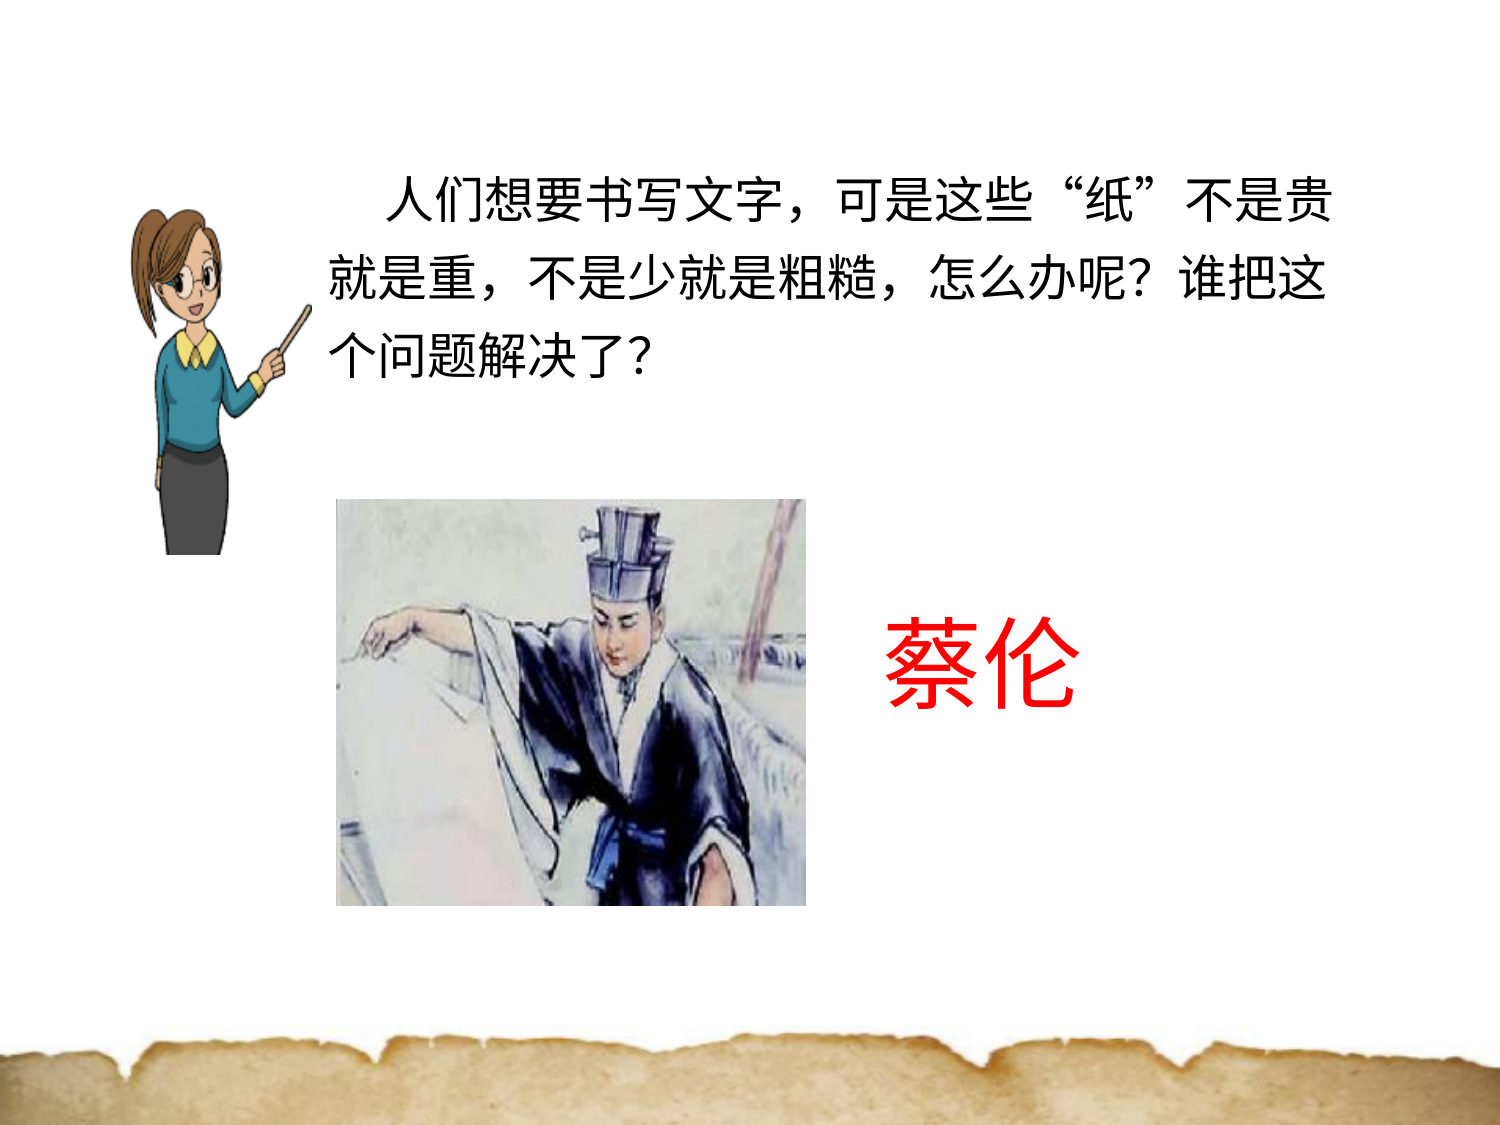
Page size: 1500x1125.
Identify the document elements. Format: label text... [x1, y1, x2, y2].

picture [336, 499, 806, 906]
text_box 蔡伦 [868, 593, 1211, 729]
text_box 人们想要书写文字，可是这些“纸”不是贵就是重，不是少就是粗糙，怎么办呢？谁把这个问题解决了？ [312, 142, 1365, 392]
picture [0, 987, 1500, 1125]
picture [130, 207, 312, 555]
